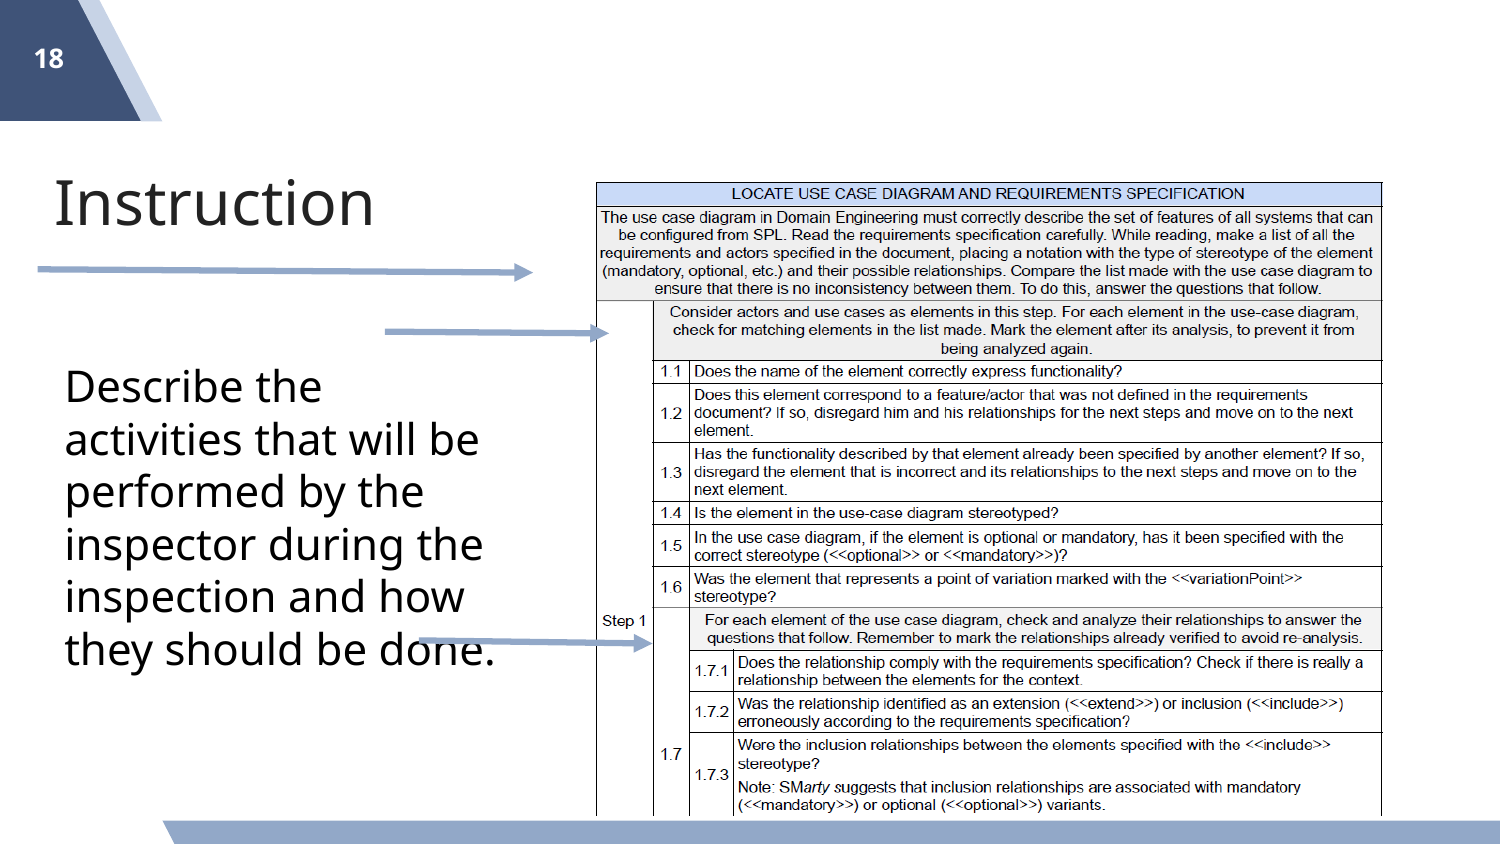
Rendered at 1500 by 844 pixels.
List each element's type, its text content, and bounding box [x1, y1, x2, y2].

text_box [418, 640, 653, 644]
slide_number ‹#› [0, 0, 98, 121]
picture [594, 177, 1389, 816]
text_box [37, 269, 534, 273]
list Instruction [39, 147, 610, 260]
text_box Describe the activities that will be performed by the inspector during the inspection and how they should be done. [49, 343, 517, 689]
